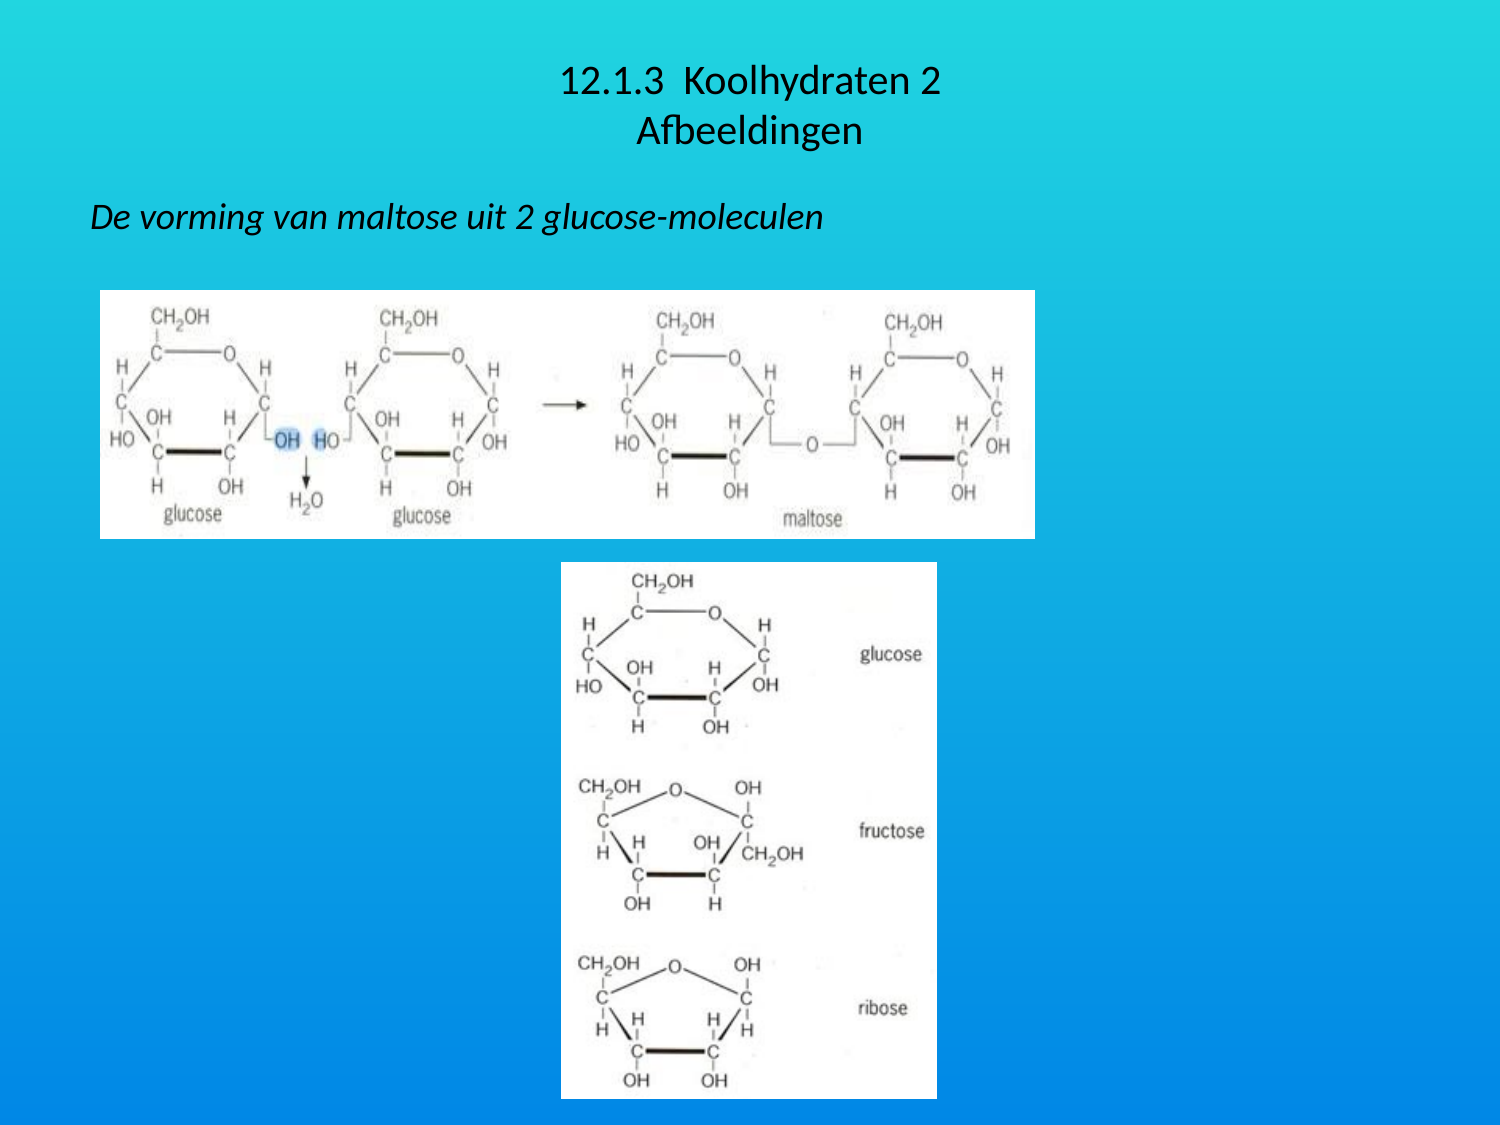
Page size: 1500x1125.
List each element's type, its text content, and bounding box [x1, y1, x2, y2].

picture [560, 563, 937, 1100]
list De vorming van maltose uit 2 glucose-moleculen [75, 184, 1425, 1059]
title 12.1.3 Koolhydraten 2 Afbeeldingen [75, 45, 1425, 161]
picture [100, 290, 1035, 538]
